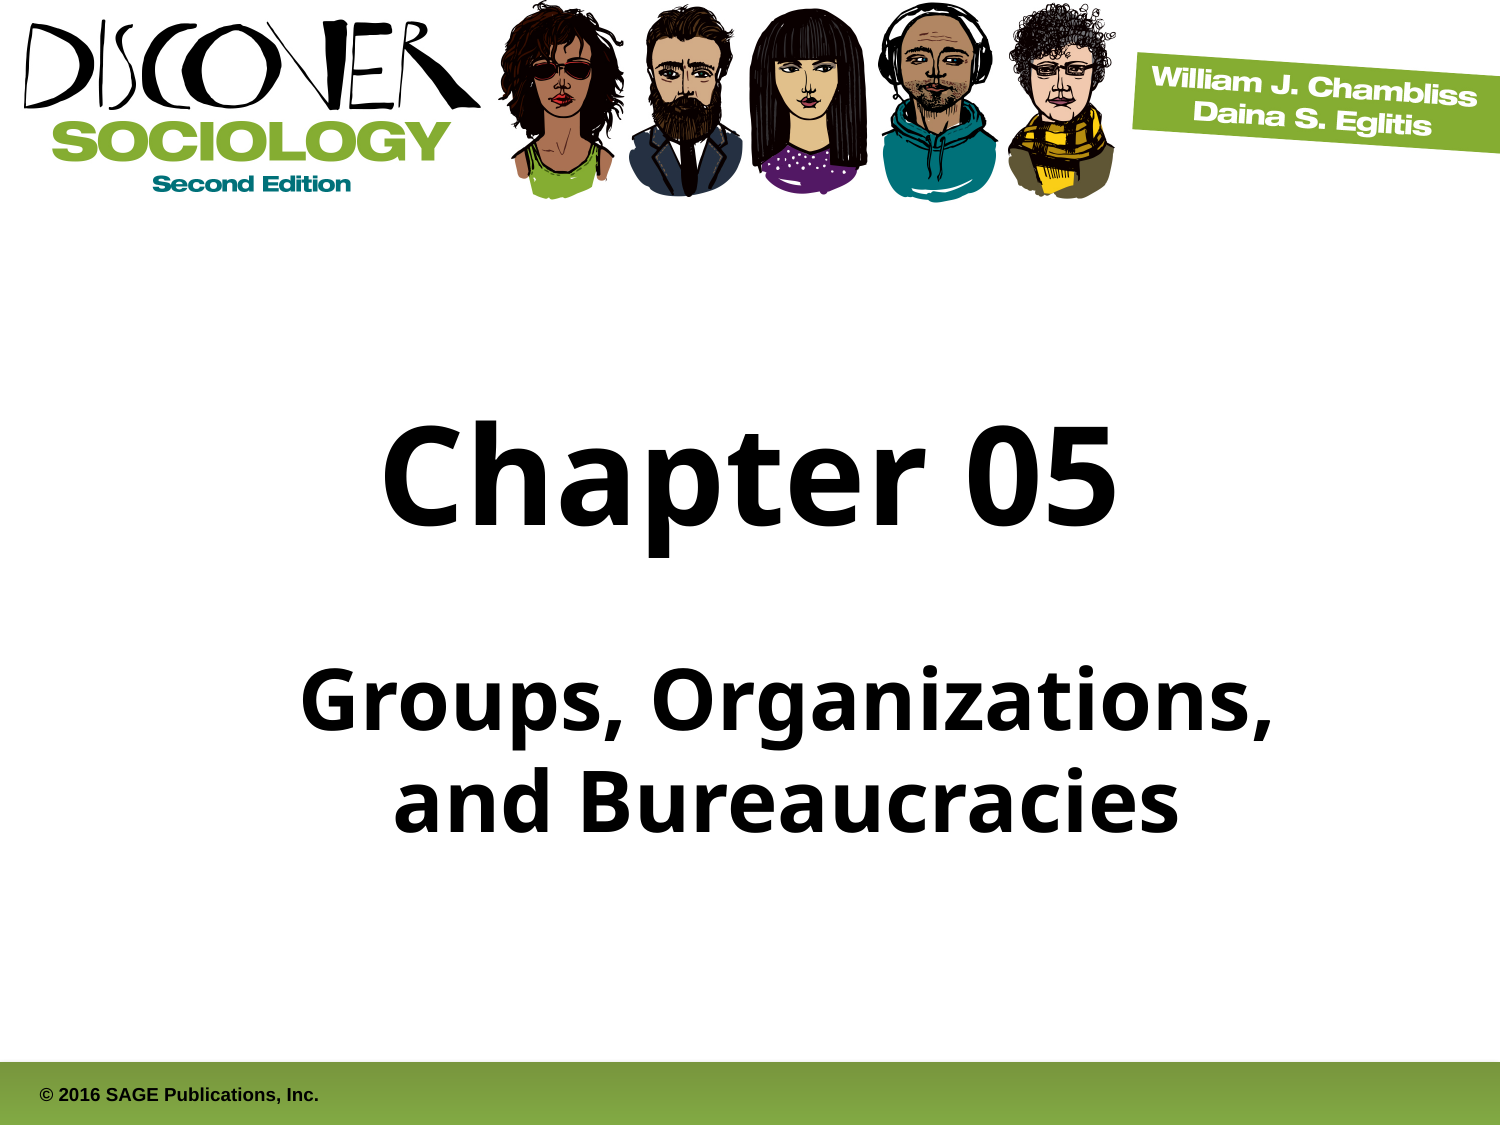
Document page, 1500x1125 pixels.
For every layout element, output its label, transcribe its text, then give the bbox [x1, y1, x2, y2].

title Chapter 05 [112, 349, 1388, 591]
subtitle Groups, Organizations, and Bureaucracies [262, 637, 1313, 925]
picture [0, 0, 1500, 1062]
